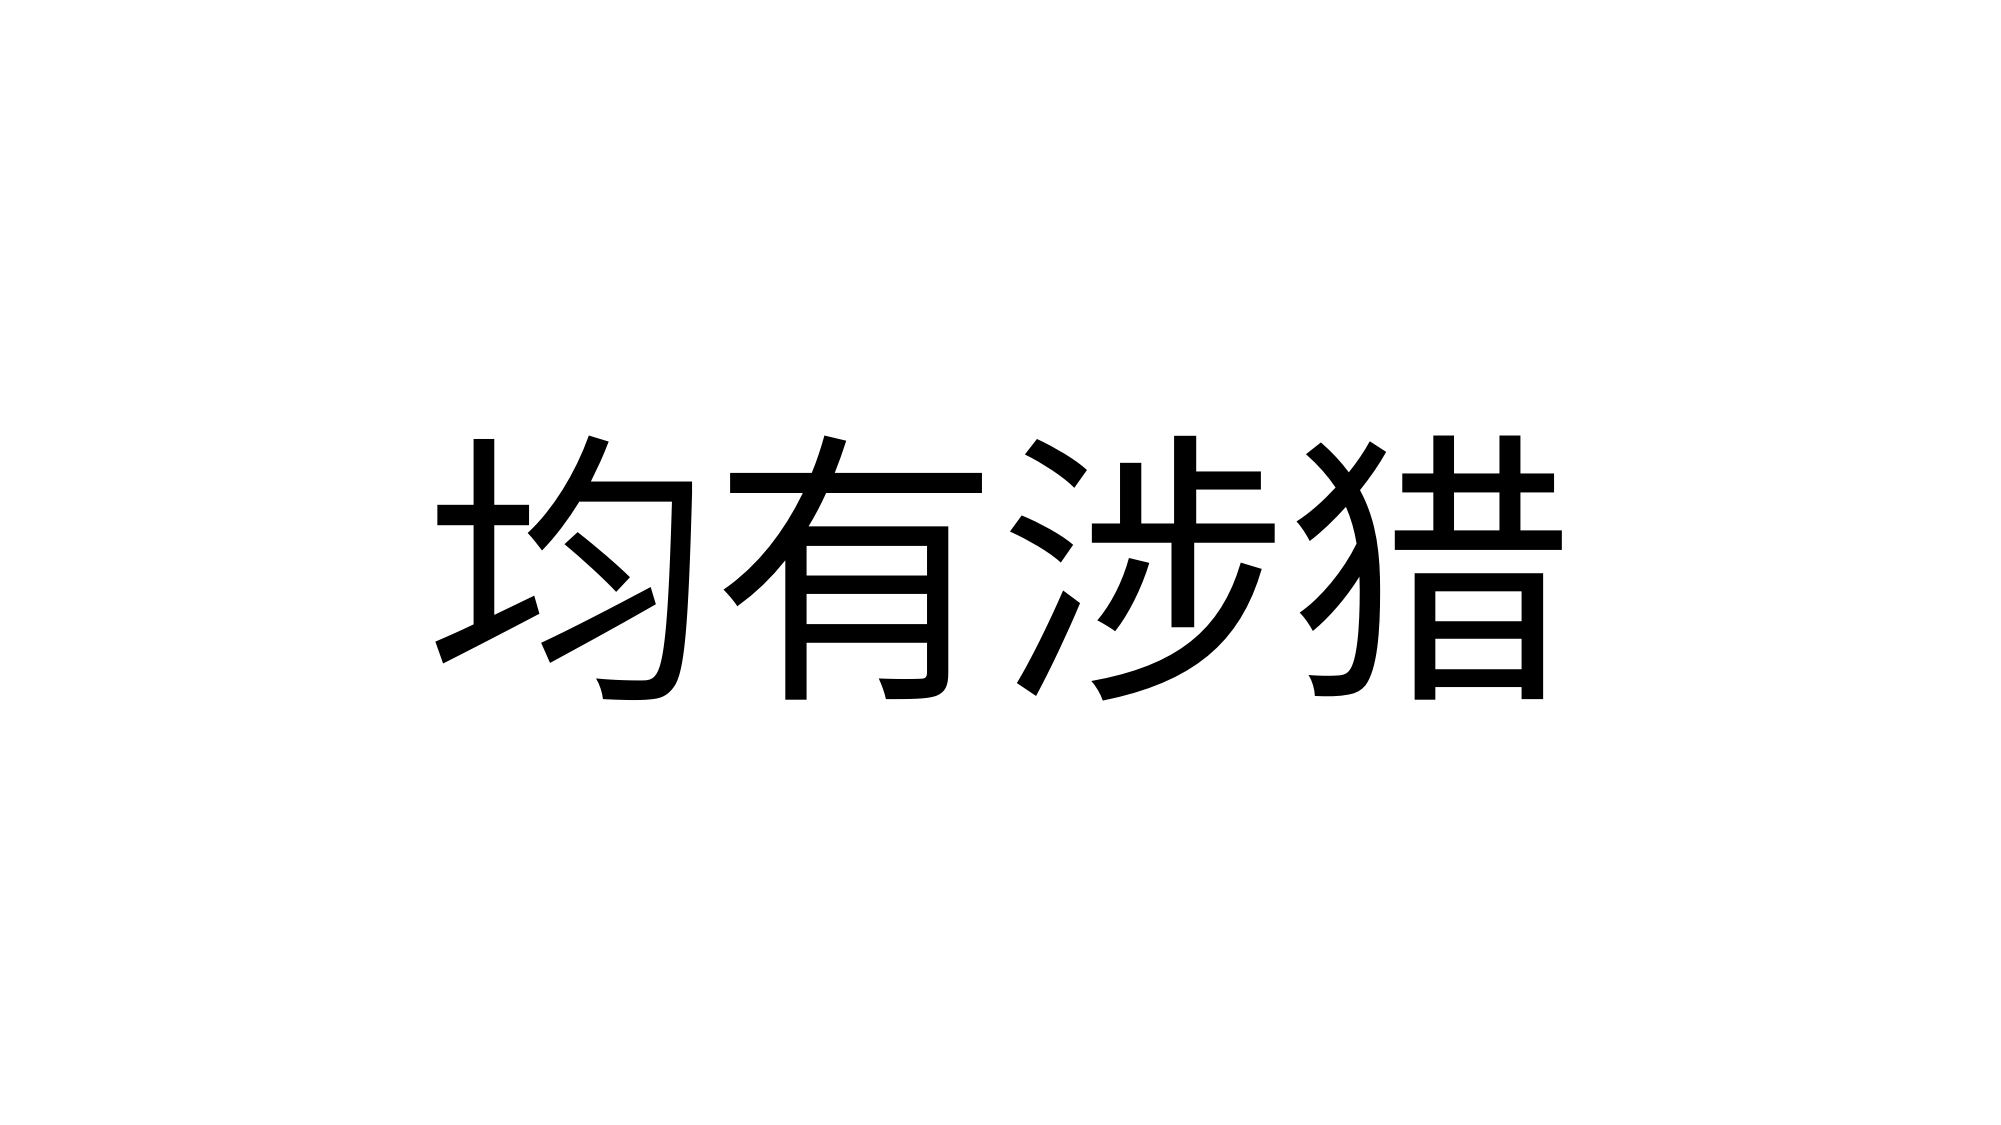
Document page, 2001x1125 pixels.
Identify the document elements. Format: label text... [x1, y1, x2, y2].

text_box 均有涉猎 [390, 481, 1610, 644]
